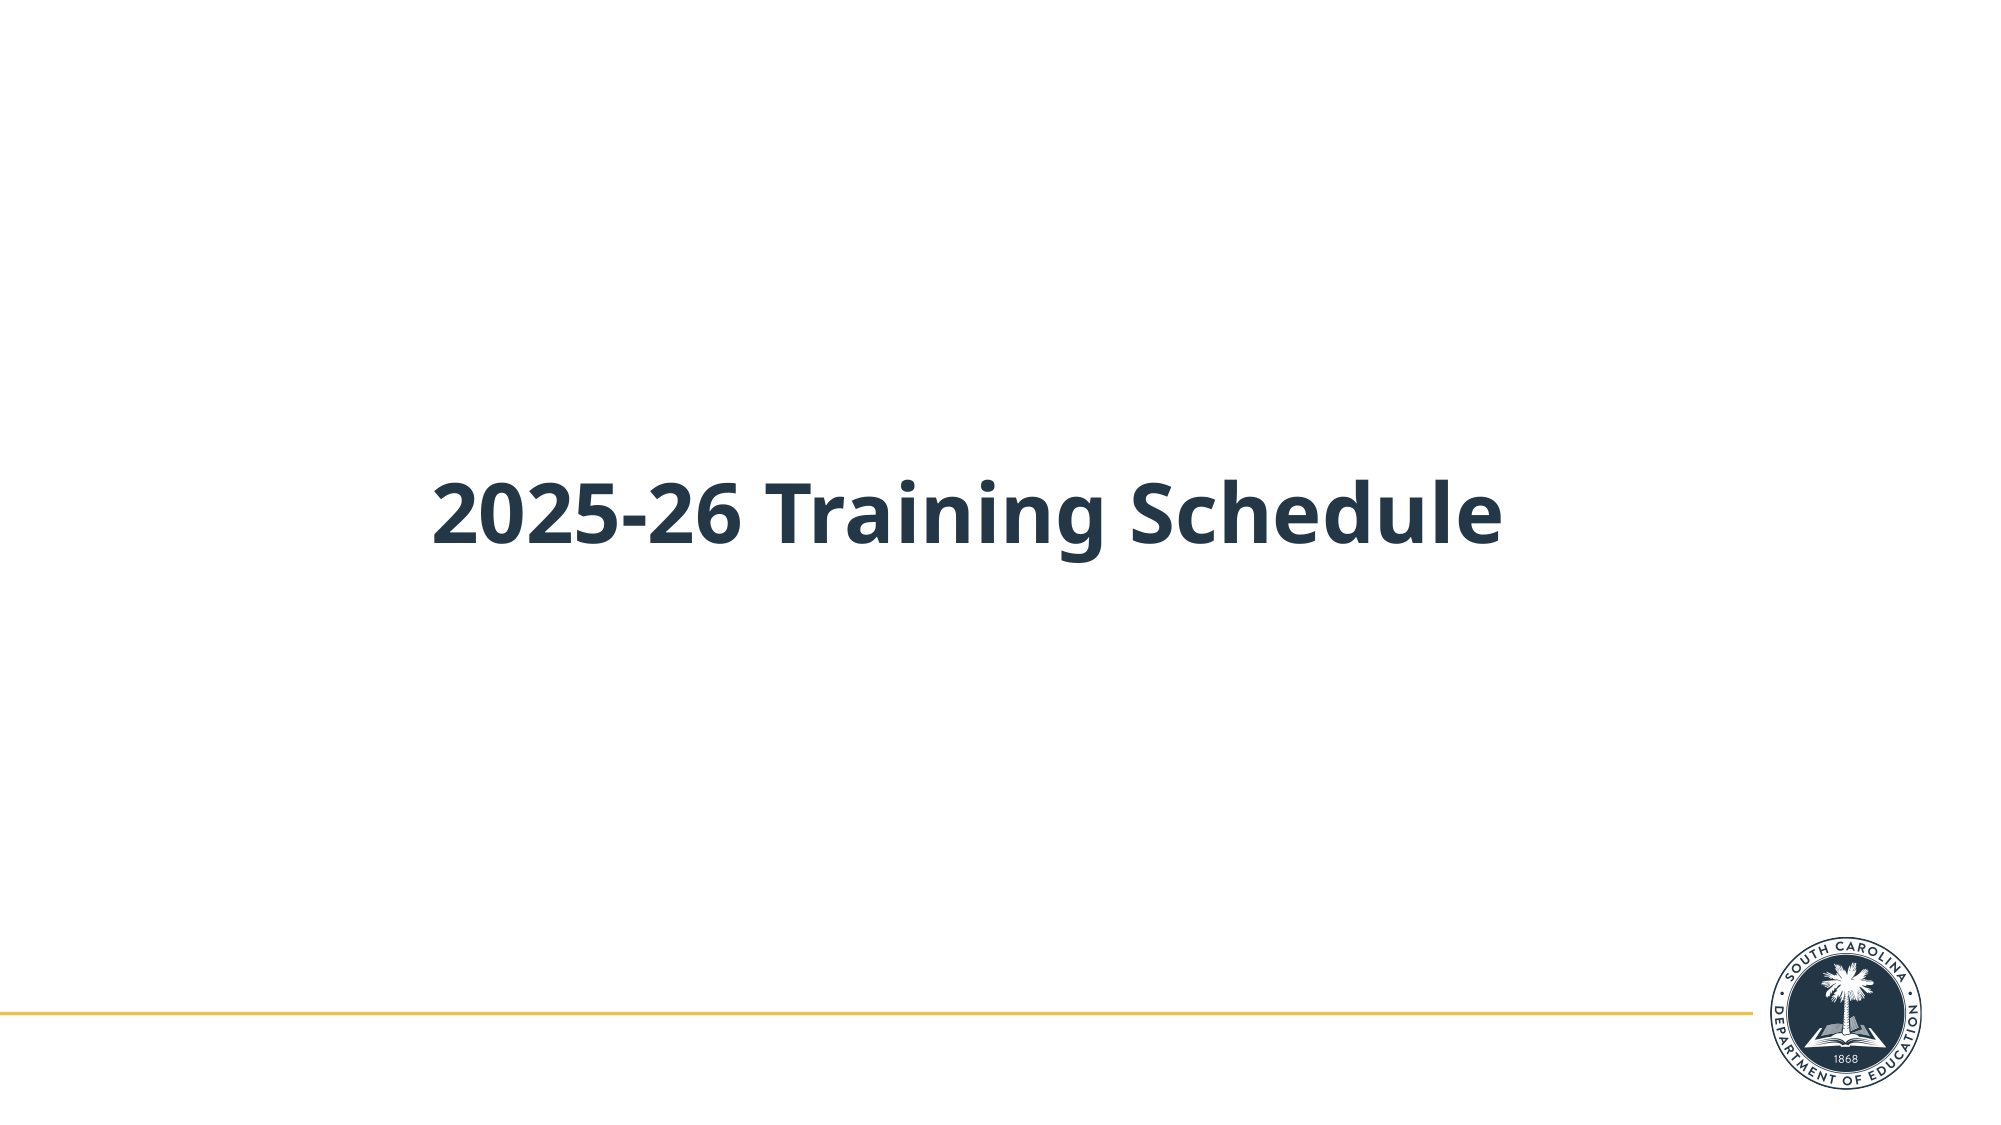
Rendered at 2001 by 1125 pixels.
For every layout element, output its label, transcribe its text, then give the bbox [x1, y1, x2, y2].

title 2025-26 Training Schedule [183, 490, 1753, 679]
text_box [1770, 937, 1922, 1090]
